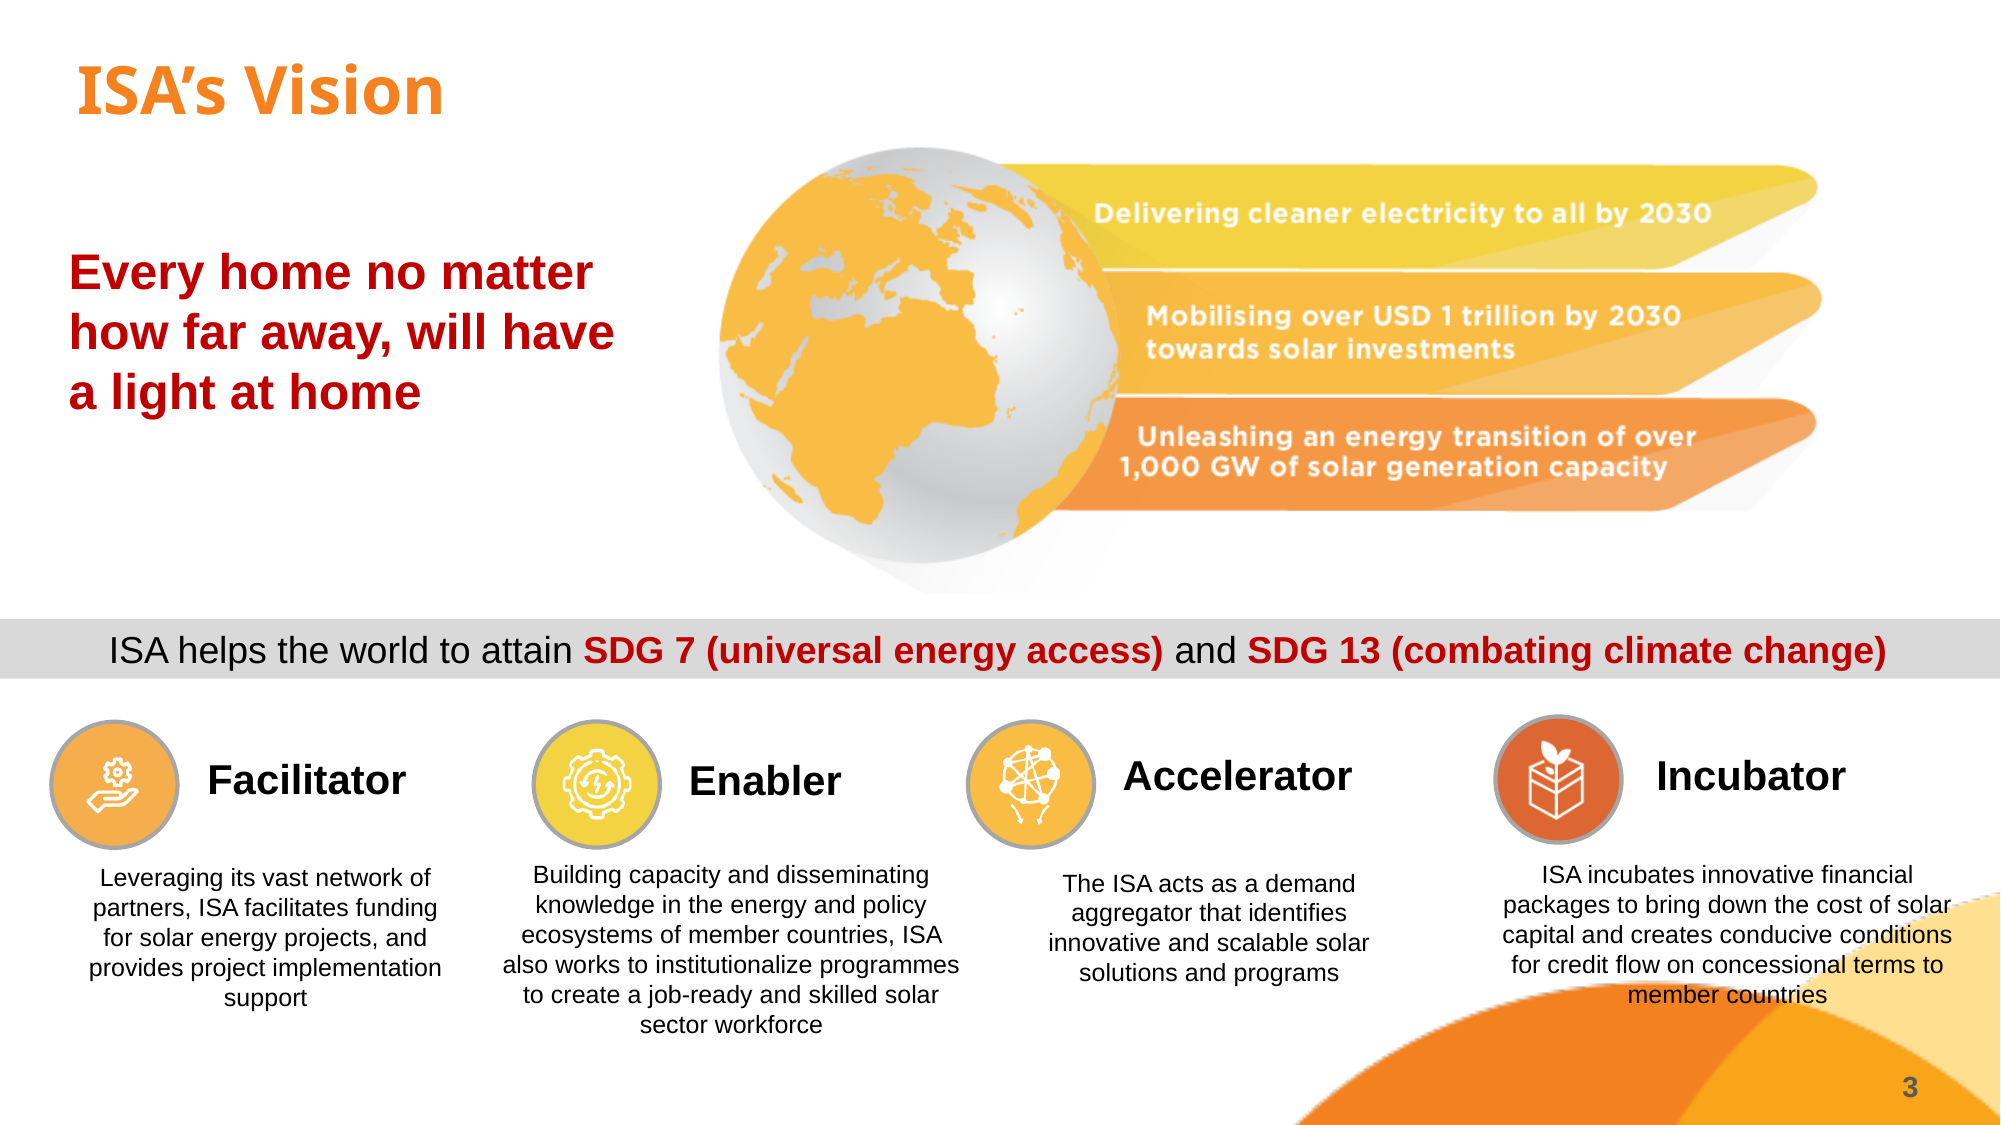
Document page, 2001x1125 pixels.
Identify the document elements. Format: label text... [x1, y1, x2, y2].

text_box Building capacity and disseminating knowledge in the energy and policy ecosystems of member countries, ISA also works to institutionalize programmes to create a job-ready and skilled solar sector workforce [486, 851, 977, 1046]
text_box Every home no matter how far away, will have a light at home [53, 232, 644, 427]
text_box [967, 721, 1095, 848]
text_box Facilitator [192, 745, 422, 811]
text_box The ISA acts as a demand aggregator that identifies innovative and scalable solar solutions and programs [1023, 859, 1396, 995]
picture [703, 115, 1863, 594]
text_box ISA’s Vision [77, 47, 2000, 133]
text_box Leveraging its vast network of partners, ISA facilitates funding for solar energy projects, and provides project implementation support [68, 854, 464, 1019]
text_box 3 [1459, 1068, 1919, 1125]
text_box ISA helps the world to attain SDG 7 (universal energy access) and SDG 13 (combating climate change) [0, 618, 2000, 679]
text_box Incubator [1641, 741, 1862, 806]
text_box Enabler [674, 745, 869, 811]
text_box ISA incubates innovative financial packages to bring down the cost of solar capital and creates conducive conditions for credit flow on concessional terms to member countries [1482, 851, 1973, 1016]
picture [1137, 883, 2001, 1125]
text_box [1495, 716, 1622, 843]
text_box Accelerator [1107, 741, 1380, 806]
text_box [51, 721, 178, 849]
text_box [533, 721, 661, 848]
